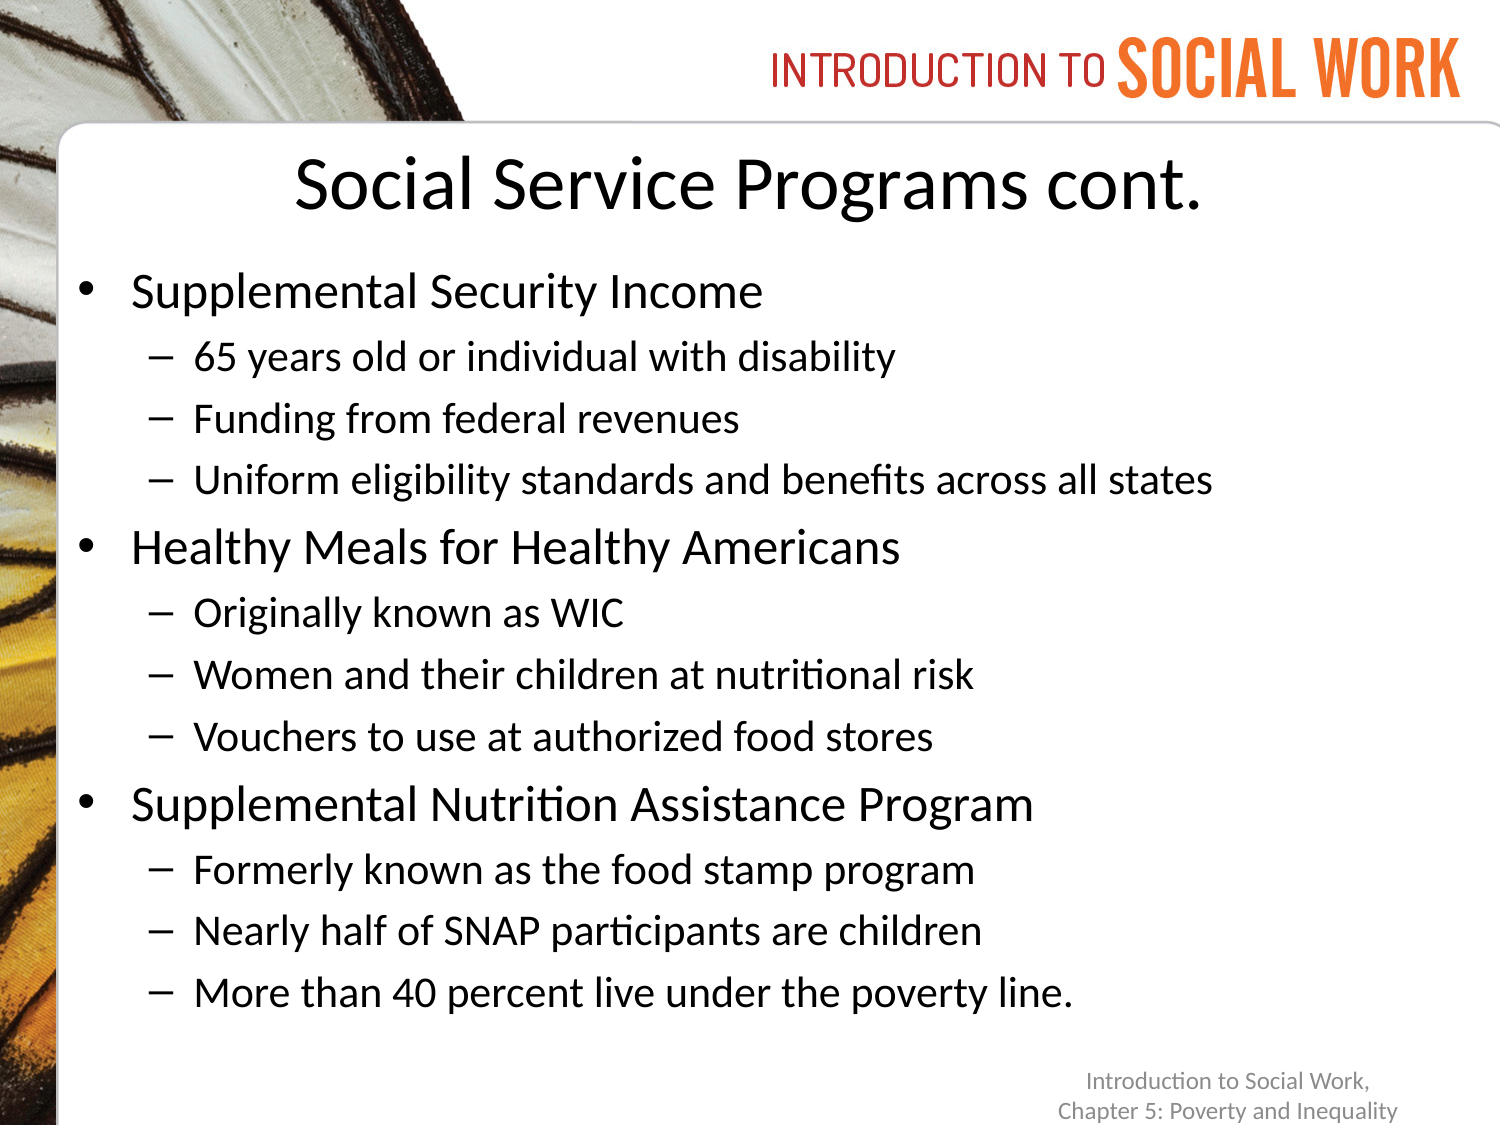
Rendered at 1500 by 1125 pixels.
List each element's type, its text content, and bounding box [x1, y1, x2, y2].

title Social Service Programs cont. [75, 125, 1425, 233]
list Supplemental Security Income 65 years old or individual with disability Funding from federal revenues Uniform eligibility standards and benefits across all states Healthy Meals for Healthy Americans Originally known as WIC Women and their children at nutritional risk Vouchers to use at authorized food stores Supplemental Nutrition Assistance Program Formerly known as the food stamp program Nearly half of SNAP participants are children More than 40 percent live under the poverty line. [62, 249, 1500, 1025]
picture [0, 0, 1500, 1125]
footer Introduction to Social Work, Chapter 5: Poverty and Inequality [987, 1065, 1475, 1125]
